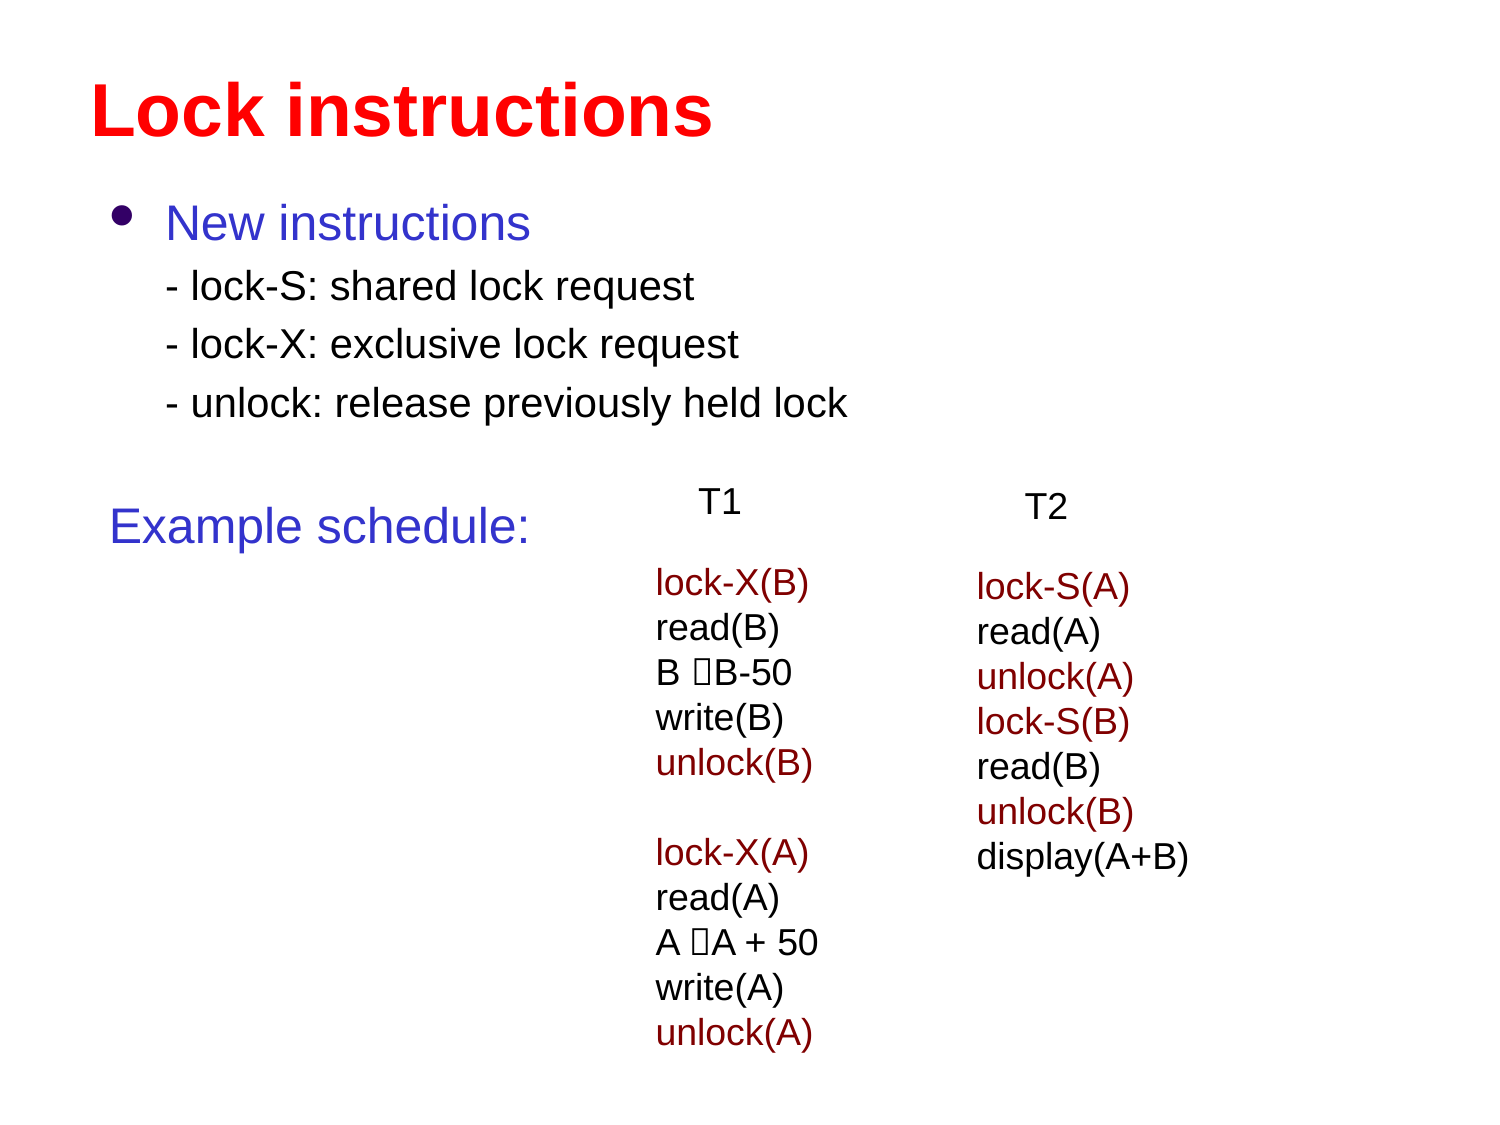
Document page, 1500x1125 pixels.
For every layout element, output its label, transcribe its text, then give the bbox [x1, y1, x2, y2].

list New instructions - lock-S: shared lock request - lock-X: exclusive lock request - unlock: release previously held lock Example schedule: [93, 182, 1382, 588]
title Lock instructions [74, 19, 1313, 160]
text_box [632, 468, 1207, 1067]
